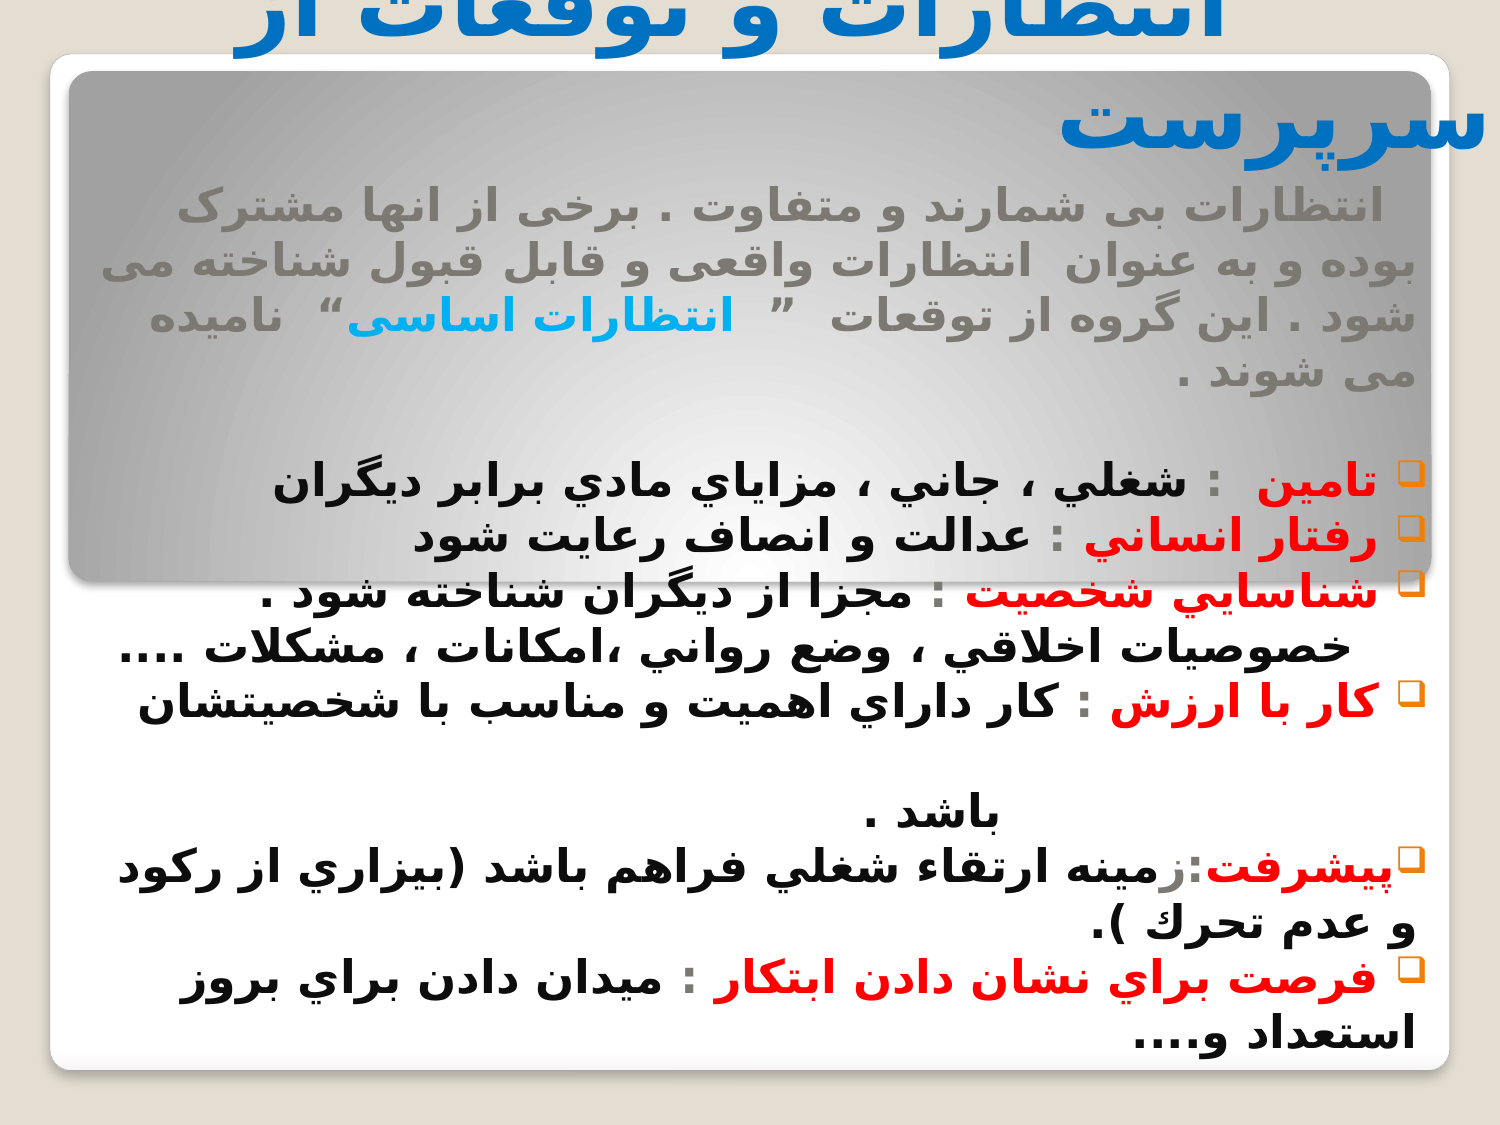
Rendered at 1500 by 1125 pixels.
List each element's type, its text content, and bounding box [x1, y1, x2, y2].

subtitle انتظارات بی شمارند و متفاوت . برخی از انها مشترک بوده و به عنوان انتظارات واقعی و قابل قبول شناخته می شود . این گروه از توقعات ” انتظارات اساسی“ نامیده می شوند . تامين : شغلي ، جاني ، مزاياي مادي برابر ديگران رفتار انساني : عدالت و انصاف رعايت شود شناسايي شخصيت : مجزا از ديگران شناخته شود . خصوصيات اخلاقي ، وضع رواني ،امكانات ، مشكلات .... كار با ارزش : كار داراي اهميت و مناسب با شخصيتشان باشد . پيشرفت:زمينه ارتقاء شغلي فراهم باشد (بيزاري از ركود و عدم تحرك ). فرصت براي نشان دادن ابتكار : ميدان دادن براي بروز استعداد و.... [62, 174, 1438, 1125]
title انتظارات و توقعات از سرپرست [0, 0, 1500, 175]
